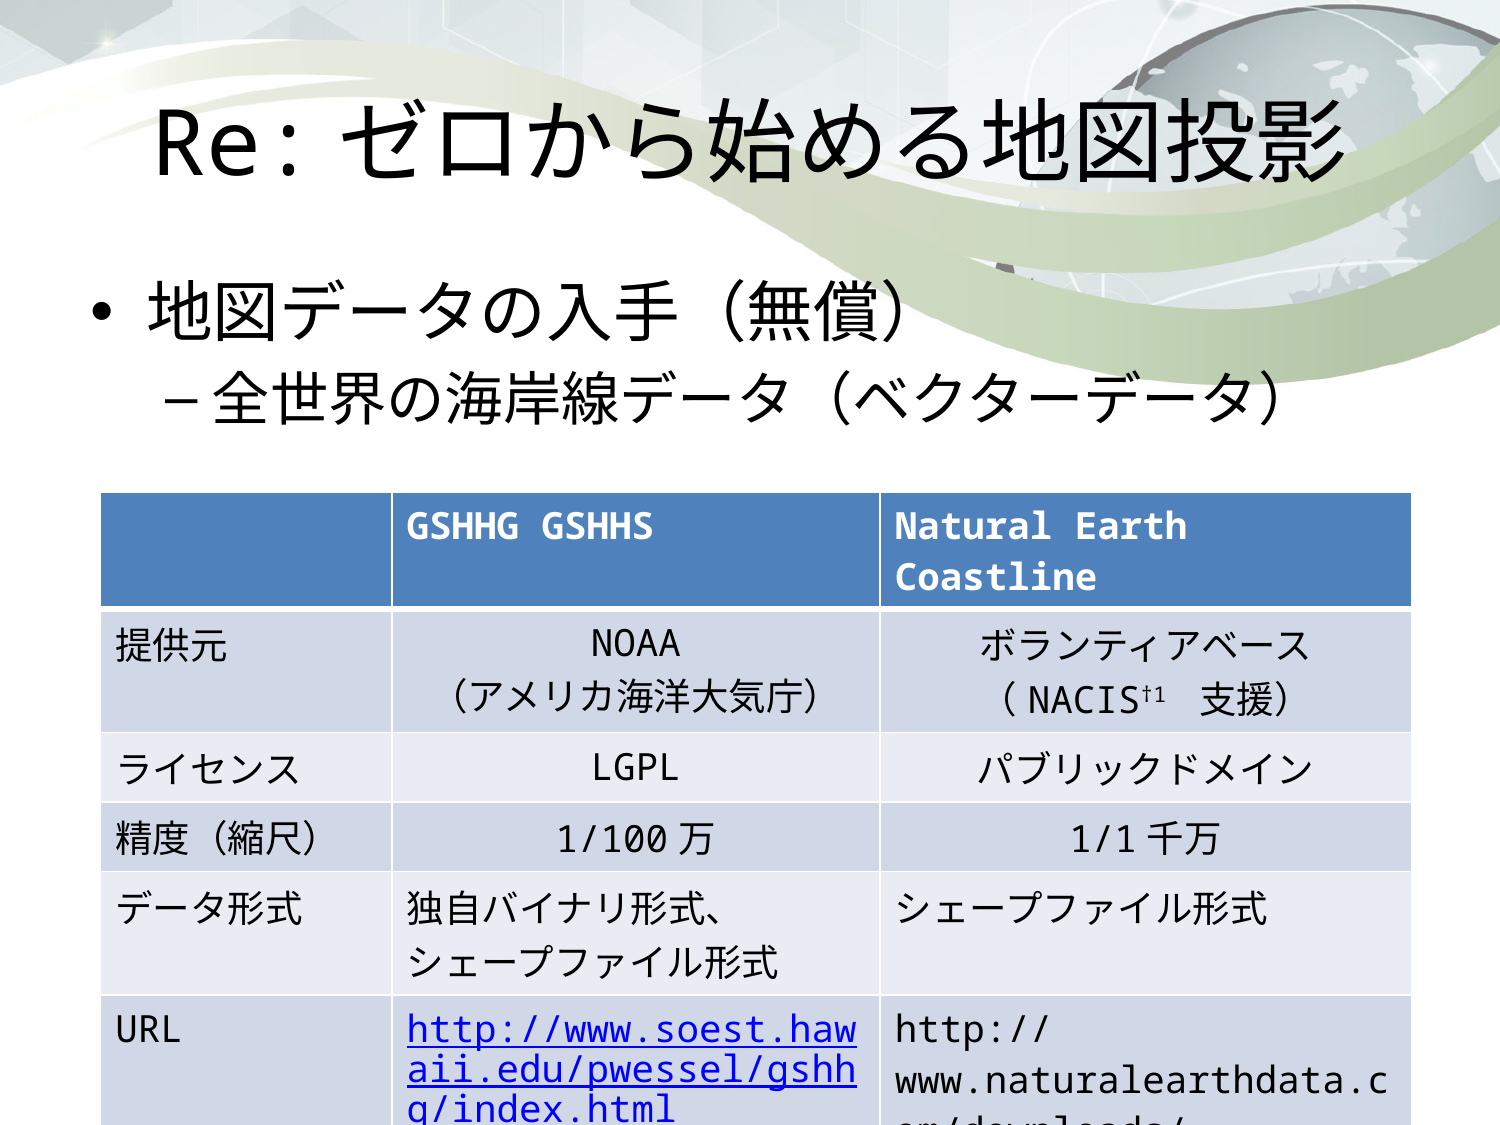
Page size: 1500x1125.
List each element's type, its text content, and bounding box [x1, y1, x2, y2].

table_cell 精度（縮尺） [101, 803, 391, 871]
table_header [101, 493, 391, 606]
table_cell 1/100万 [393, 803, 879, 871]
list 地図データの入手（無償） 全世界の海岸線データ（ベクターデータ） [75, 262, 1425, 1005]
table_cell 独自バイナリ形式、 シェープファイル形式 [393, 872, 879, 994]
table_cell URL [101, 996, 391, 1125]
title Re:ゼロから始める地図投影 [75, 45, 1425, 233]
table_cell シェープファイル形式 [881, 872, 1411, 994]
table_cell LGPL [393, 733, 879, 801]
table_cell ライセンス [101, 733, 391, 801]
table_cell データ形式 [101, 872, 391, 994]
table_cell パブリックドメイン [881, 733, 1411, 801]
table_cell ボランティアベース （NACIS†1 支援） [881, 612, 1411, 732]
table_cell http://www.naturalearthdata.com/downloads/ [881, 996, 1411, 1125]
table_cell 1/1千万 [881, 803, 1411, 871]
table_cell 提供元 [101, 612, 391, 732]
table_cell http://www.soest.hawaii.edu/pwessel/gshhg/index.html [393, 996, 879, 1125]
table_header Natural Earth Coastline [881, 493, 1411, 606]
table_header GSHHG GSHHS [393, 493, 879, 606]
table_cell NOAA （アメリカ海洋大気庁） [393, 612, 879, 732]
